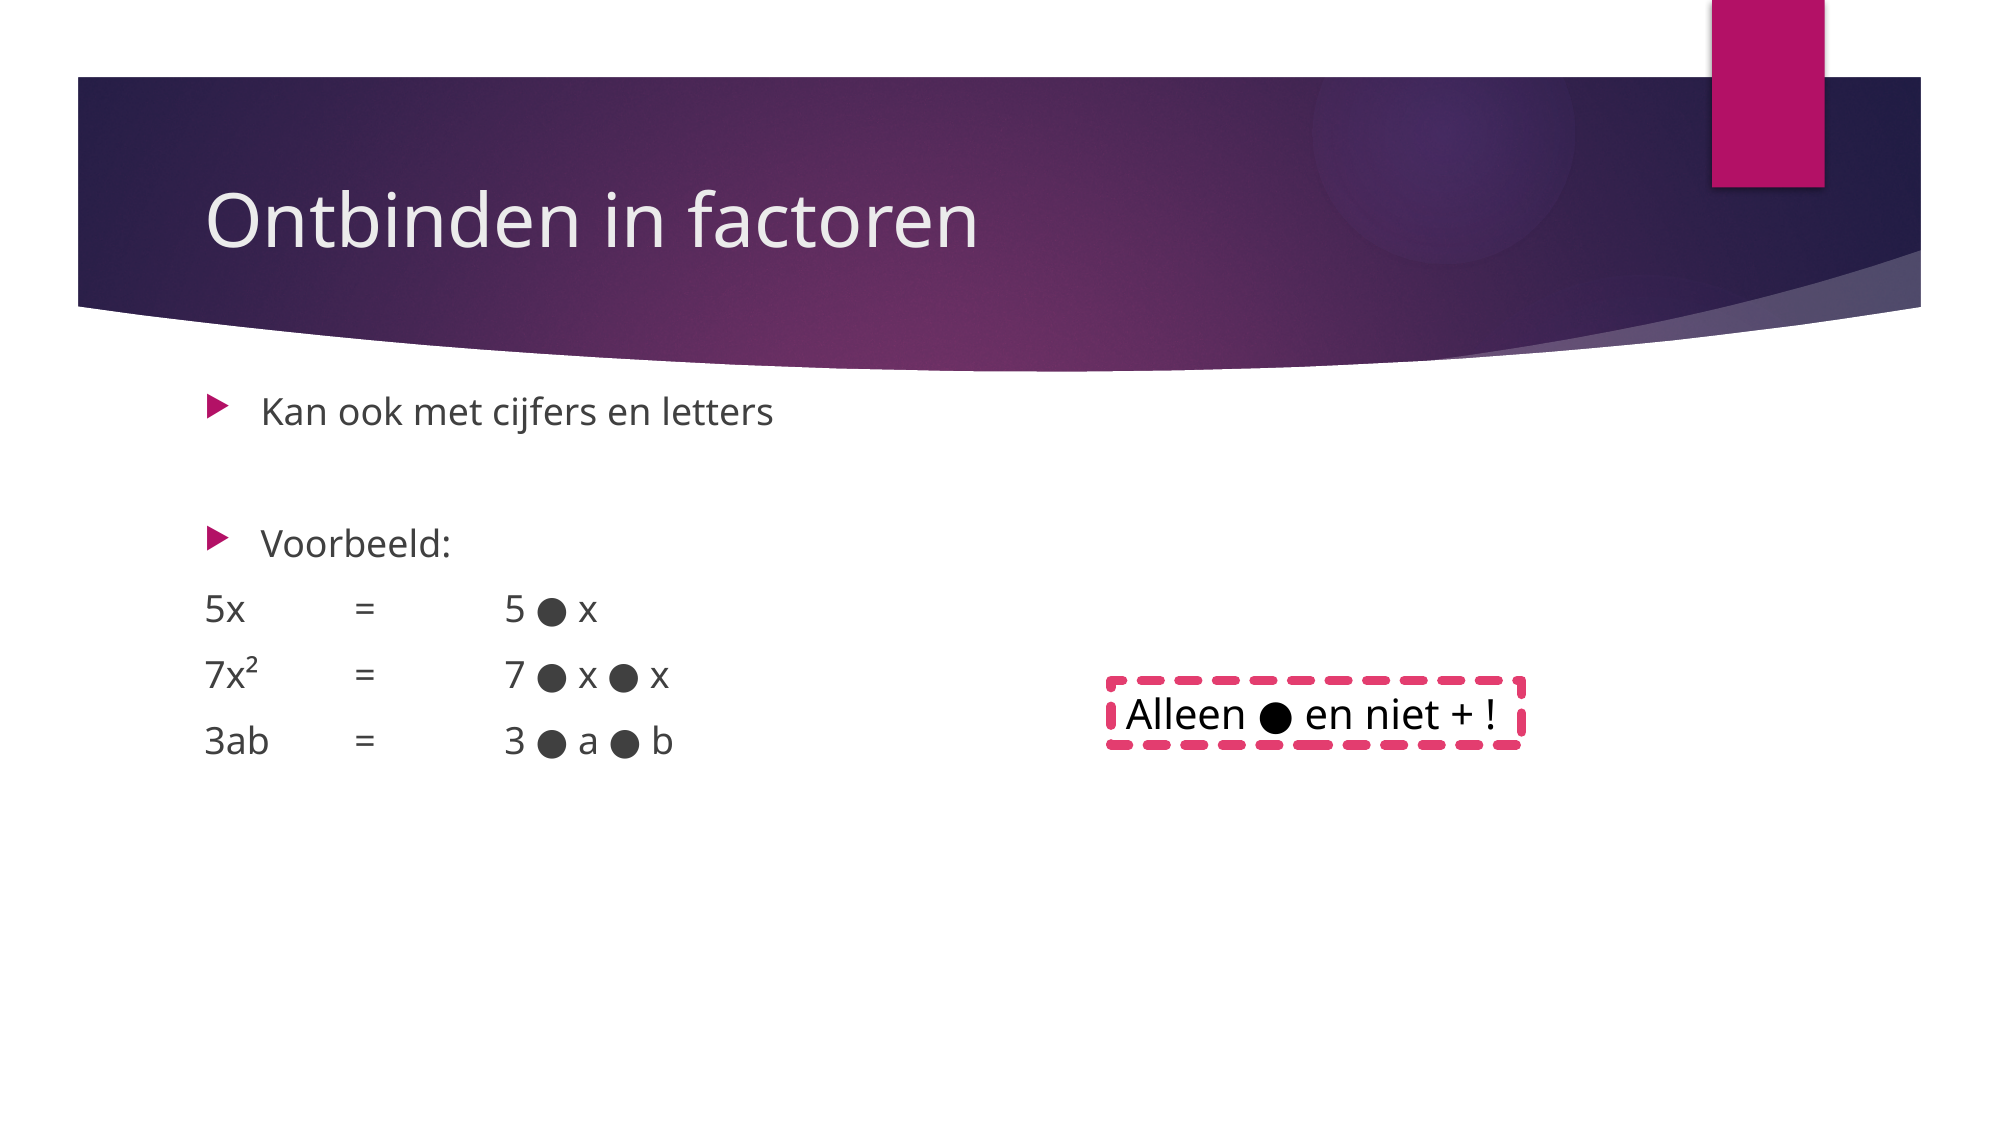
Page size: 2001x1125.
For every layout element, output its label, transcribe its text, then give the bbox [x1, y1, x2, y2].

list Kan ook met cijfers en letters Voorbeeld: 5x = 5 ● x 7x² = 7 ● x ● x 3ab = 3 ● a ● b [189, 380, 857, 988]
text_box Alleen ● en niet + ! [1109, 679, 1523, 747]
title Ontbinden in factoren [189, 159, 1627, 276]
